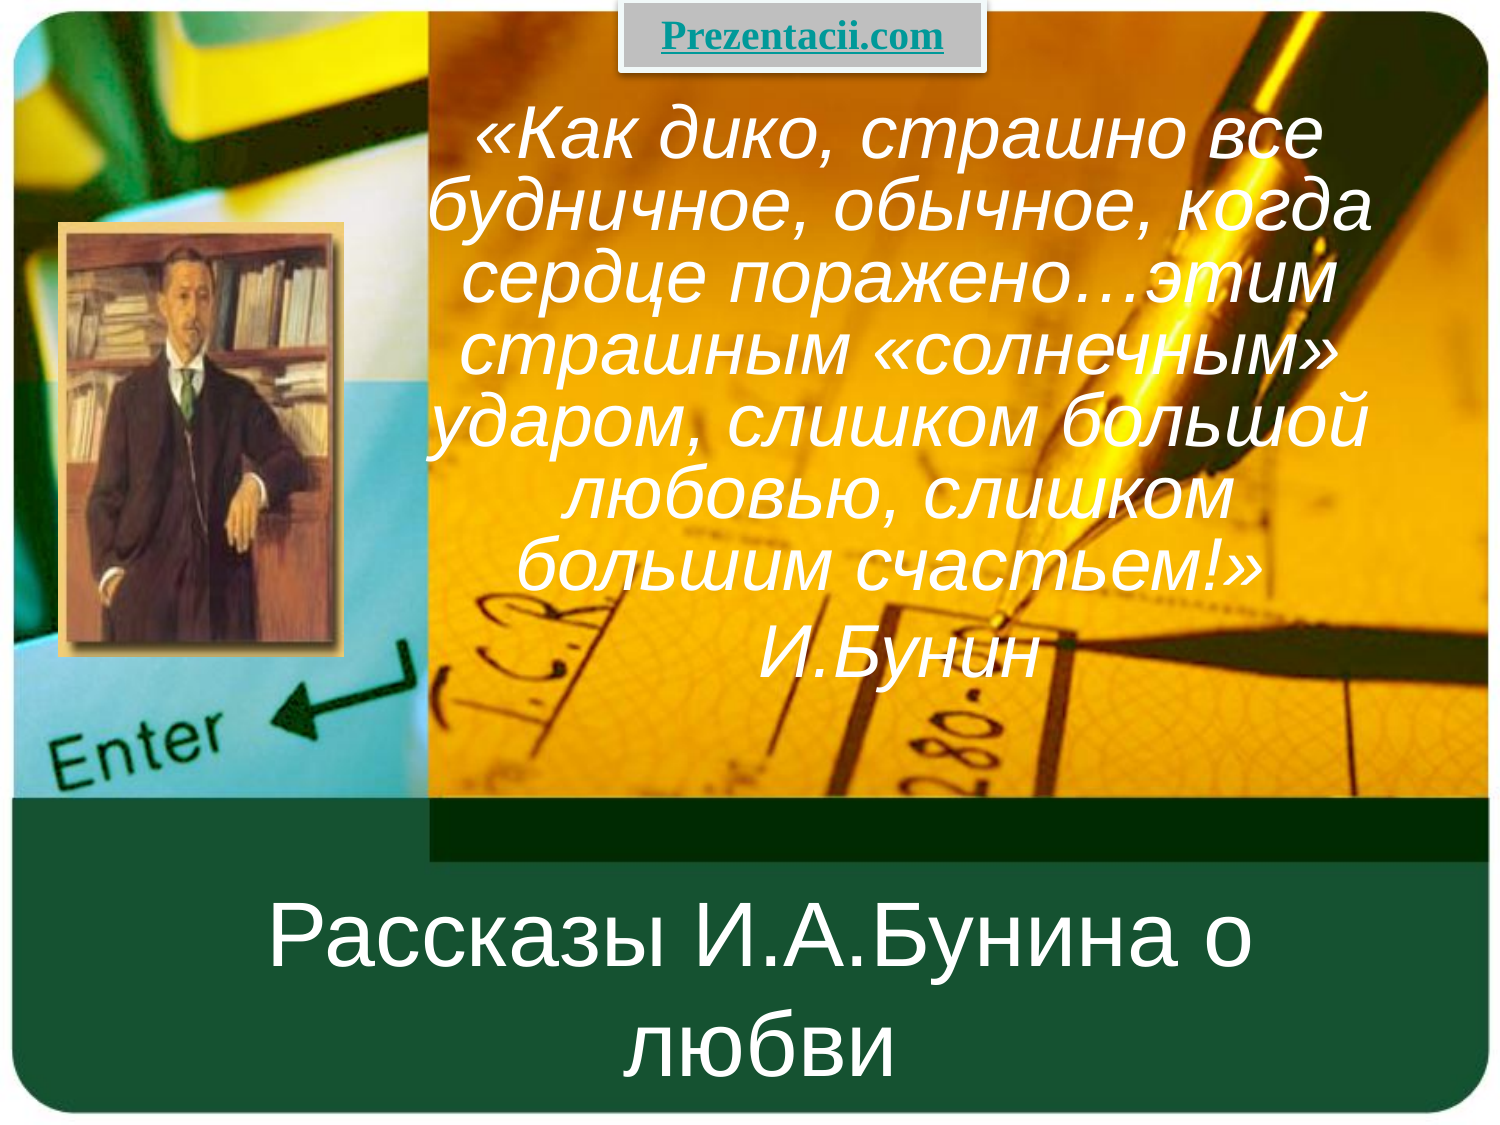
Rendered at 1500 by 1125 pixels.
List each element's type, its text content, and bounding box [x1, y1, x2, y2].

text_box Prezentacii.com [618, 0, 987, 73]
picture [0, 0, 1500, 1125]
title Рассказы И.А.Бунина о любви [105, 890, 1417, 1080]
subtitle «Как дико, страшно все будничное, обычное, когда сердце поражено…этим страшным «солнечным» ударом, слишком большой любовью, слишком большим счастьем!» И.Бунин [386, 93, 1415, 739]
